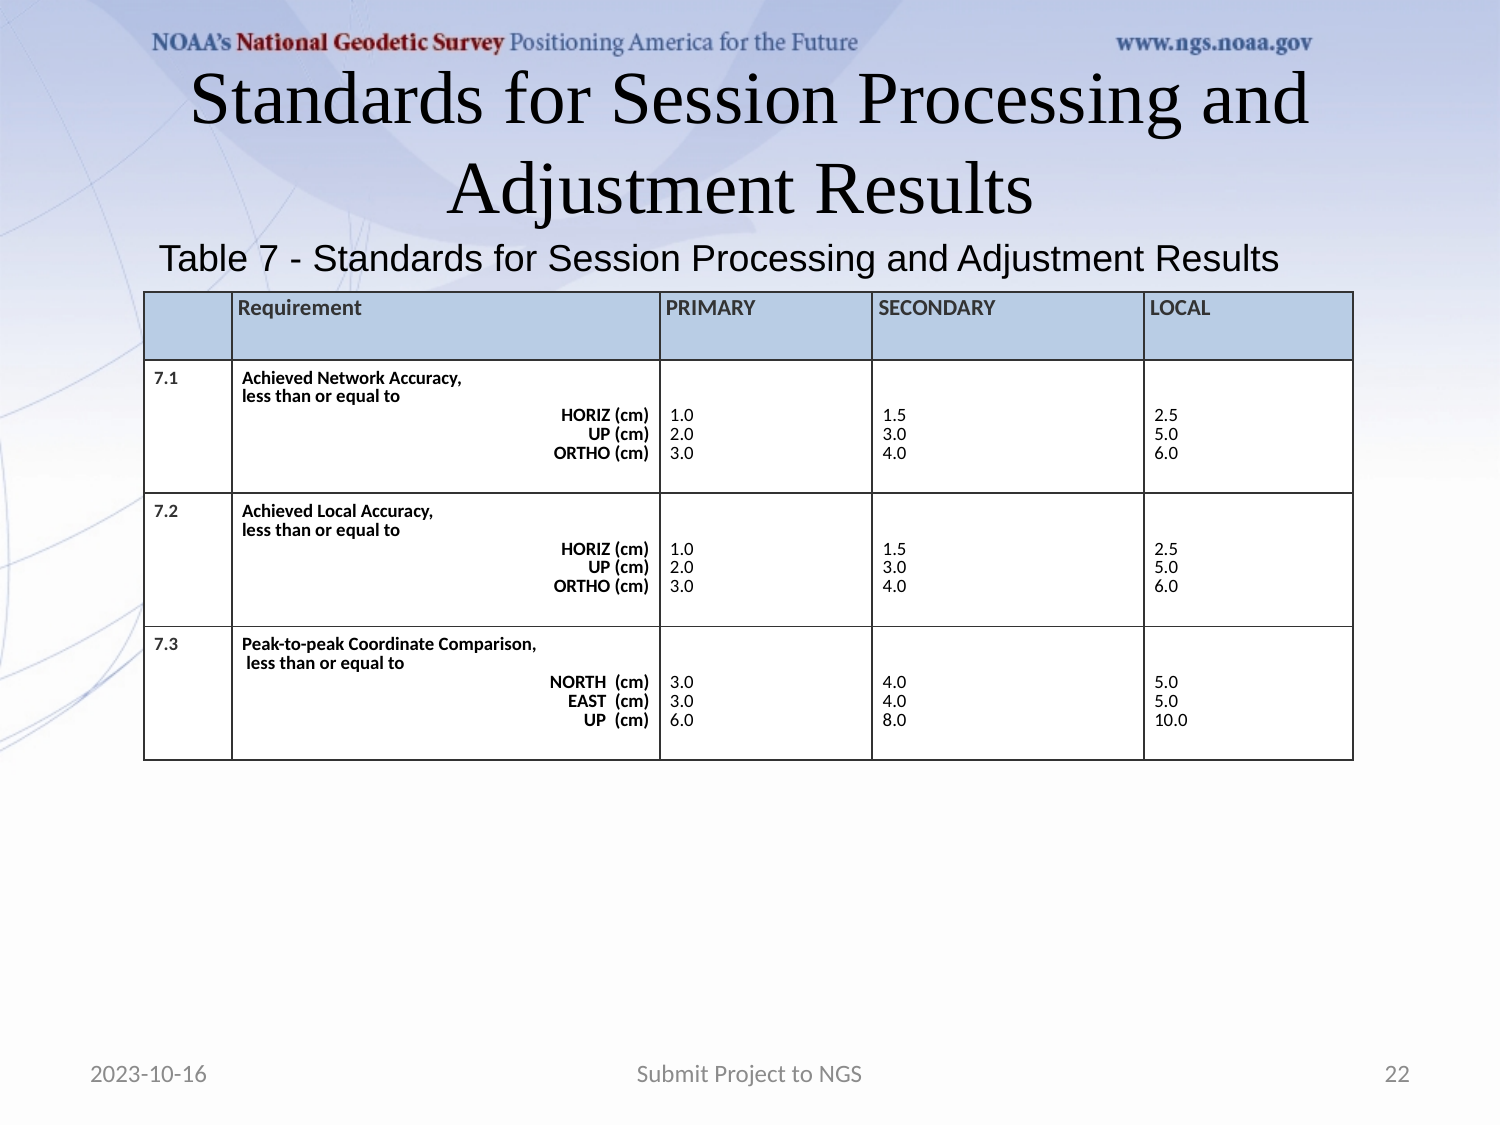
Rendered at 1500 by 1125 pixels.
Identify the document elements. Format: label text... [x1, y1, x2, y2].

picture [0, 0, 1500, 1125]
table_cell 3.0 3.0 6.0 [661, 627, 871, 759]
table_cell 4.0 4.0 8.0 [873, 627, 1143, 759]
table_header LOCAL [1145, 293, 1352, 359]
table_cell 1.5 3.0 4.0 [873, 361, 1143, 492]
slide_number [75, 1042, 425, 1103]
table_cell 2.5 5.0 6.0 [1145, 494, 1352, 626]
slide_number 22 [1074, 1042, 1425, 1103]
table_cell 1.0 2.0 3.0 [661, 361, 871, 492]
text_box Table 7 - Standards for Session Processing and Adjustment Results [143, 226, 1339, 287]
footer Submit Project to NGS [512, 1042, 988, 1103]
table_cell Peak-to-peak Coordinate Comparison, less than or equal to NORTH (cm) EAST (cm) UP (cm) [233, 627, 659, 759]
table_cell 7.3 [145, 627, 231, 759]
table_cell Achieved Network Accuracy, less than or equal to HORIZ (cm) UP (cm) ORTHO (cm) [233, 361, 659, 492]
text_box Standards for Session Processing and Adjustment Results [74, 45, 1425, 233]
table_header Requirement [233, 293, 659, 359]
table_cell 7.1 [145, 361, 231, 492]
table_header [145, 293, 231, 359]
table_header SECONDARY [873, 293, 1143, 359]
table_cell 1.0 2.0 3.0 [661, 494, 871, 626]
table_cell 2.5 5.0 6.0 [1145, 361, 1352, 492]
table_cell 1.5 3.0 4.0 [873, 494, 1143, 626]
table_cell 5.0 5.0 10.0 [1145, 627, 1352, 759]
table_header PRIMARY [661, 293, 871, 359]
table_cell 7.2 [145, 494, 231, 626]
table_cell Achieved Local Accuracy, less than or equal to HORIZ (cm) UP (cm) ORTHO (cm) [233, 494, 659, 626]
